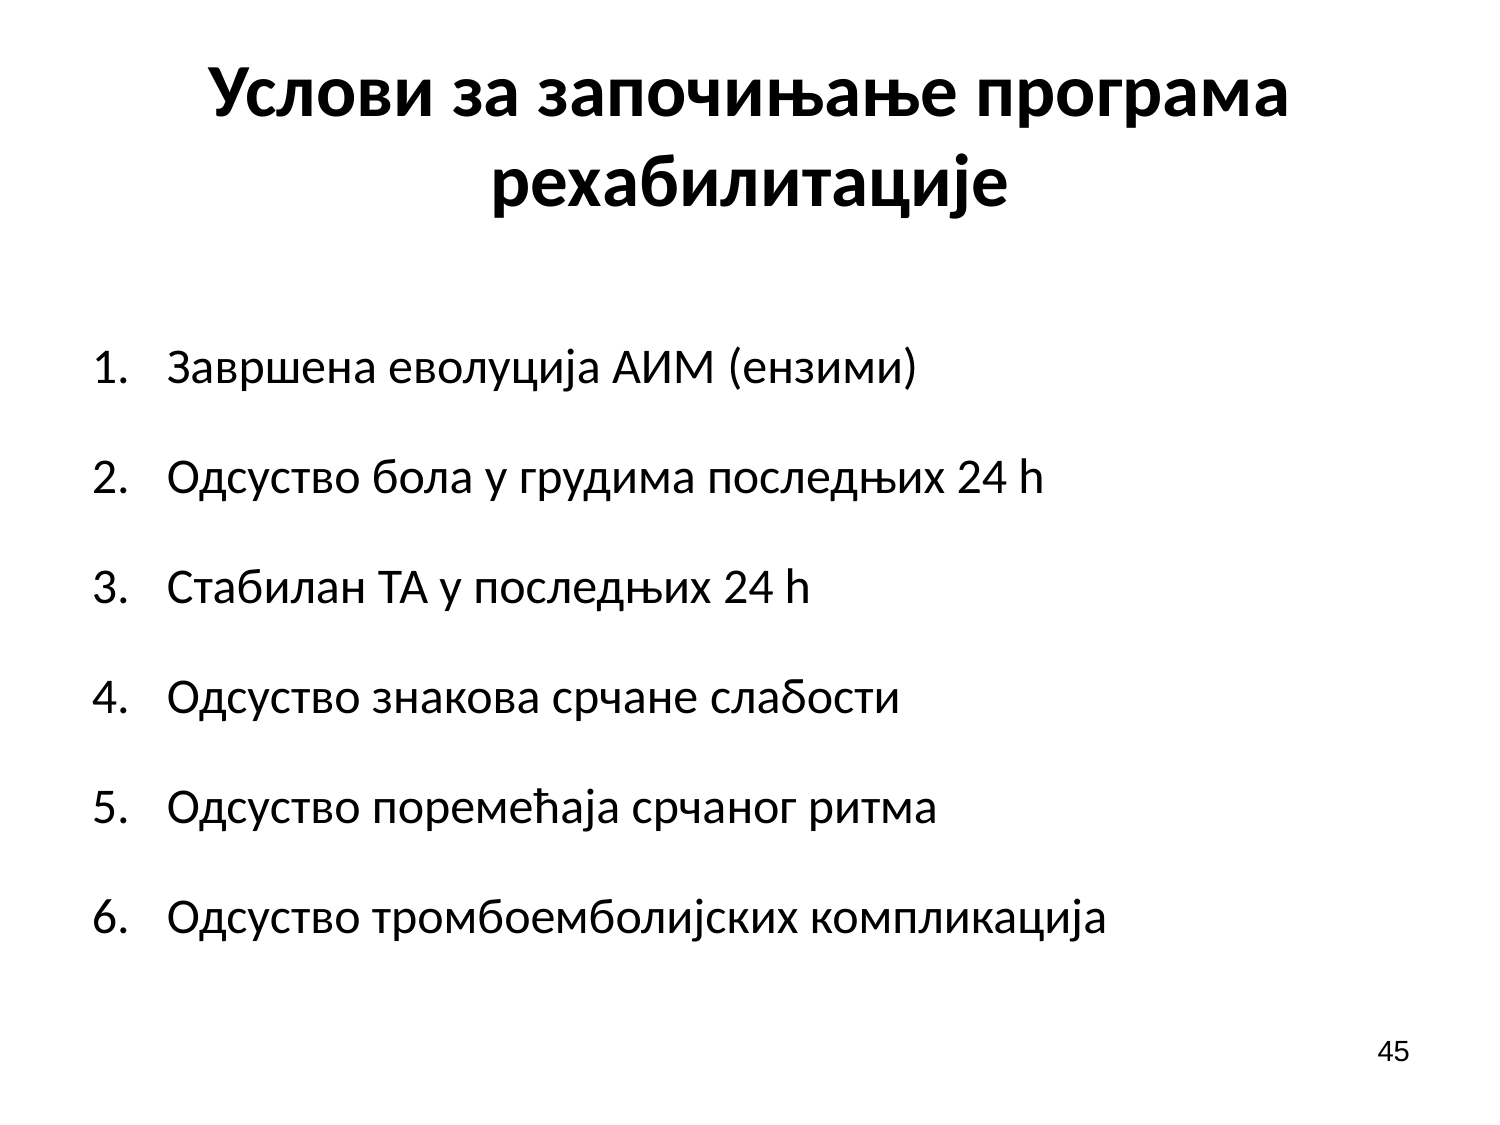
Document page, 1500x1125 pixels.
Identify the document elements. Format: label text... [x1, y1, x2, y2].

title Услови за започињање програма рехабилитације [41, 66, 1459, 230]
list Завршена еволуција АИМ (ензими) Одсуство бола у грудима последњих 24 h Стабилан ТА у последњих 24 h Одсуство знакова срчане слабости Одсуство поремећаја срчаног ритма Одсуство тромбоемболијских компликација [76, 326, 1427, 1069]
slide_number 45 [1074, 1024, 1425, 1103]
